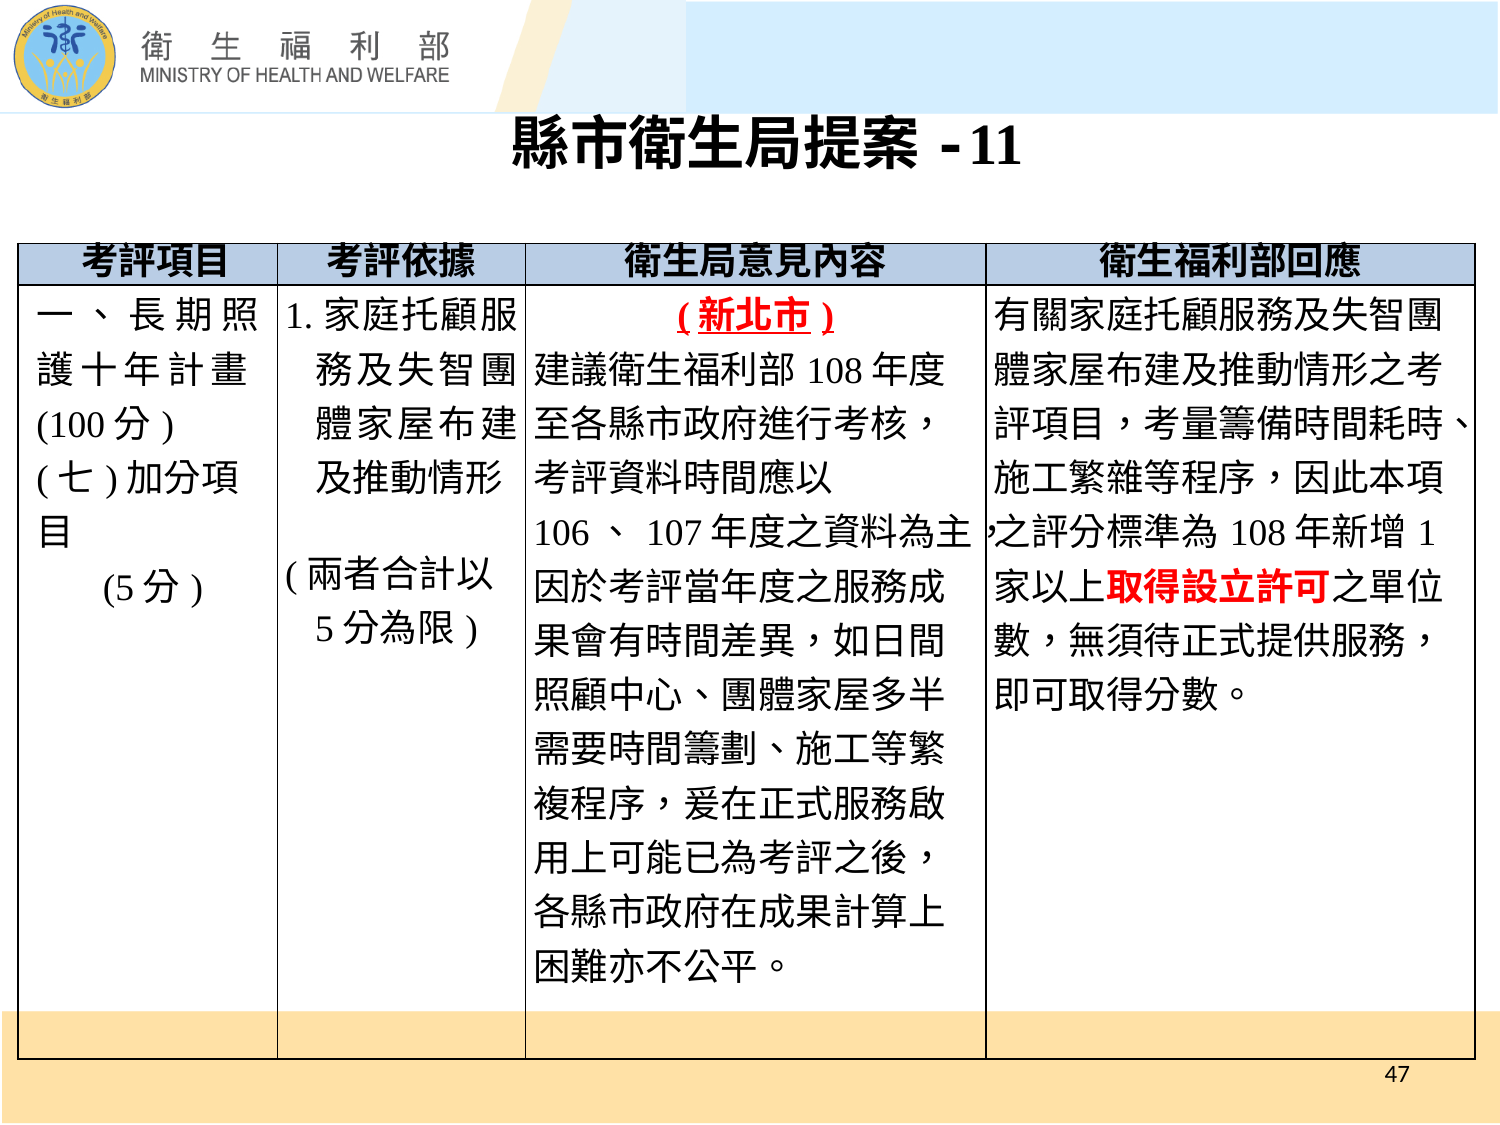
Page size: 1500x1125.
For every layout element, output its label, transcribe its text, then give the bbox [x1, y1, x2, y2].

table_cell (新北市) 建議衛生福利部108年度至各縣市政府進行考核，考評資料時間應以106、107年度之資料為主，因於考評當年度之服務成果會有時間差異，如日間照顧中心、團體家屋多半需要時間籌劃、施工等繁複程序，爰在正式服務啟用上可能已為考評之後，各縣市政府在成果計算上困難亦不公平。 [526, 286, 985, 1058]
table_header 衛生福利部回應 [987, 244, 1474, 284]
table_header 衛生局意見內容 [526, 244, 985, 284]
text_box 縣市衛生局提案-11 [490, 98, 1046, 184]
table_cell 1.家庭托顧服務及失智團體家屋布建及推動情形 (兩者合計以5分為限) [278, 286, 525, 1058]
slide_number 47 [1074, 1042, 1425, 1103]
picture [0, 0, 686, 112]
table_header ­­ 考評項目 [19, 244, 277, 284]
table_header 考評依據 [278, 244, 525, 284]
table_cell 有關家庭托顧服務及失智團體家屋布建及推動情形之考評項目，考量籌備時間耗時、施工繁雜等程序，因此本項之評分標準為108年新增1家以上取得設立許可之單位數，無須待正式提供服務，即可取得分數。 [987, 286, 1474, 1058]
table_cell 一、長期照護十年計畫(100分) (七)加分項目 (5分) [19, 286, 277, 1058]
